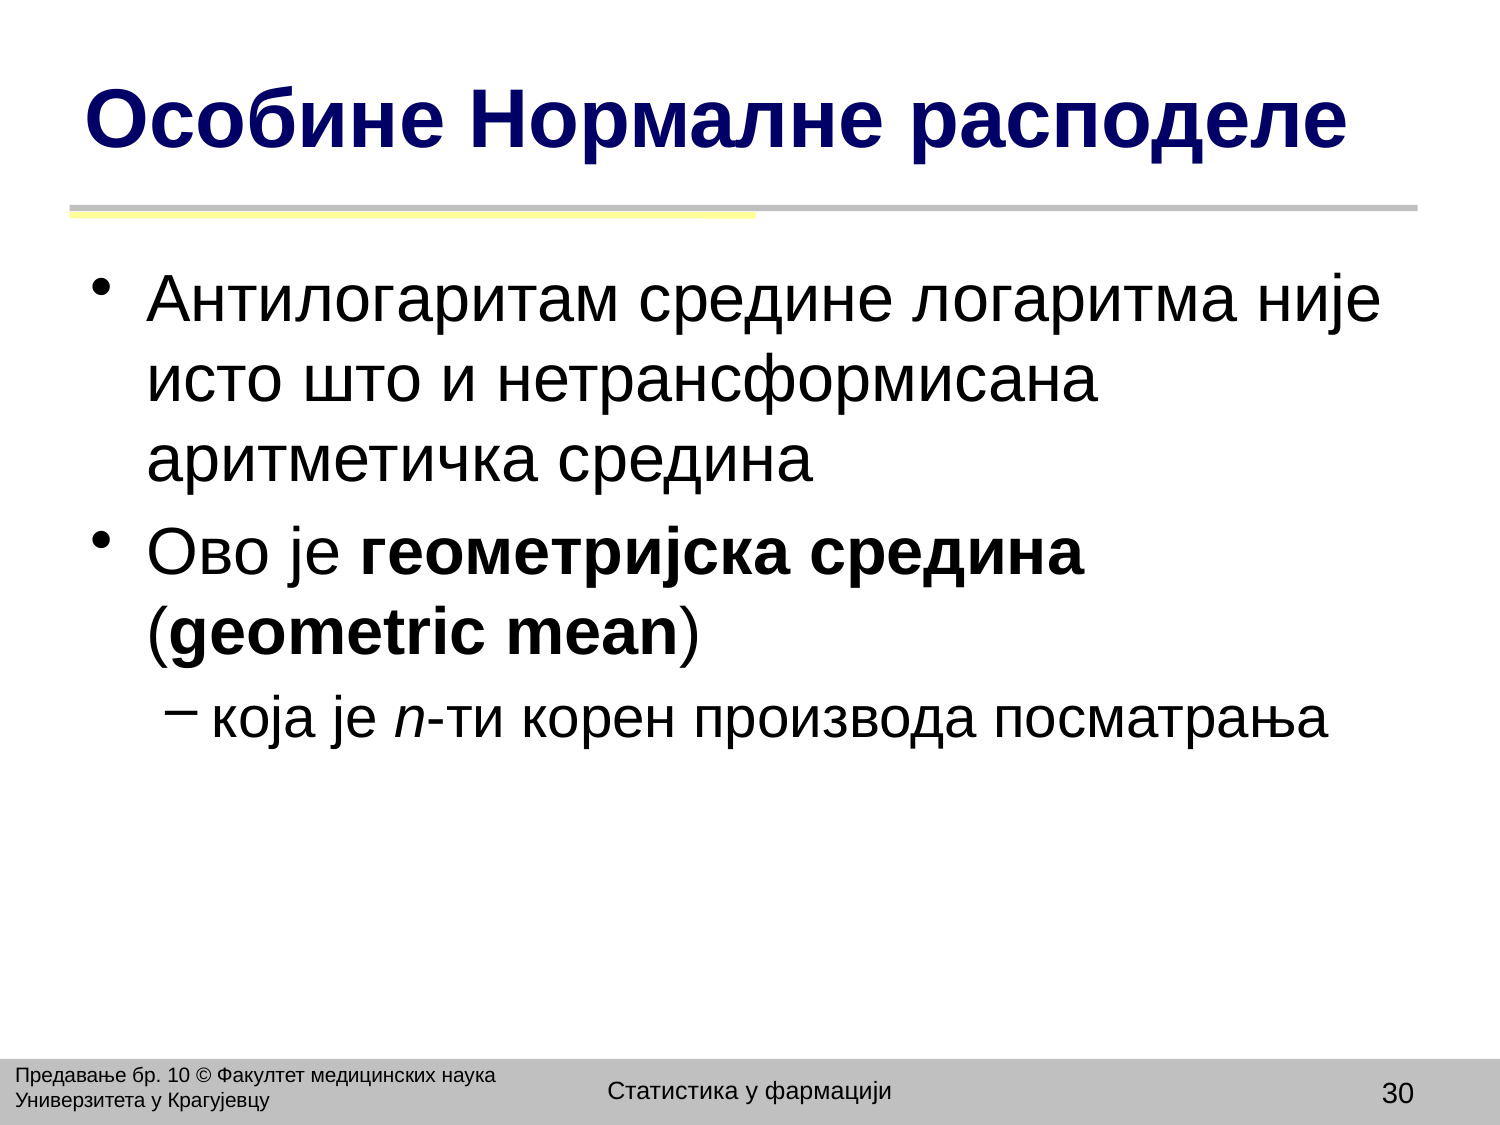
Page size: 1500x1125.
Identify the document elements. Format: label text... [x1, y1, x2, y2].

slide_number Предавање бр. 10 © Факултет медицинских наука Универзитета у Крагујевцу [0, 1053, 622, 1108]
footer Статистика у фармацији [512, 1066, 988, 1125]
list Aнтилогаритам средине логаритма није исто што и нетрансформисана аритметичка средина Ово је геометријска средина (geometric mean) која је n-ти корен производа посматрања [74, 246, 1426, 1023]
slide_number 30 [1079, 1066, 1430, 1125]
title Особине Нормалне расподеле [69, 19, 1426, 208]
